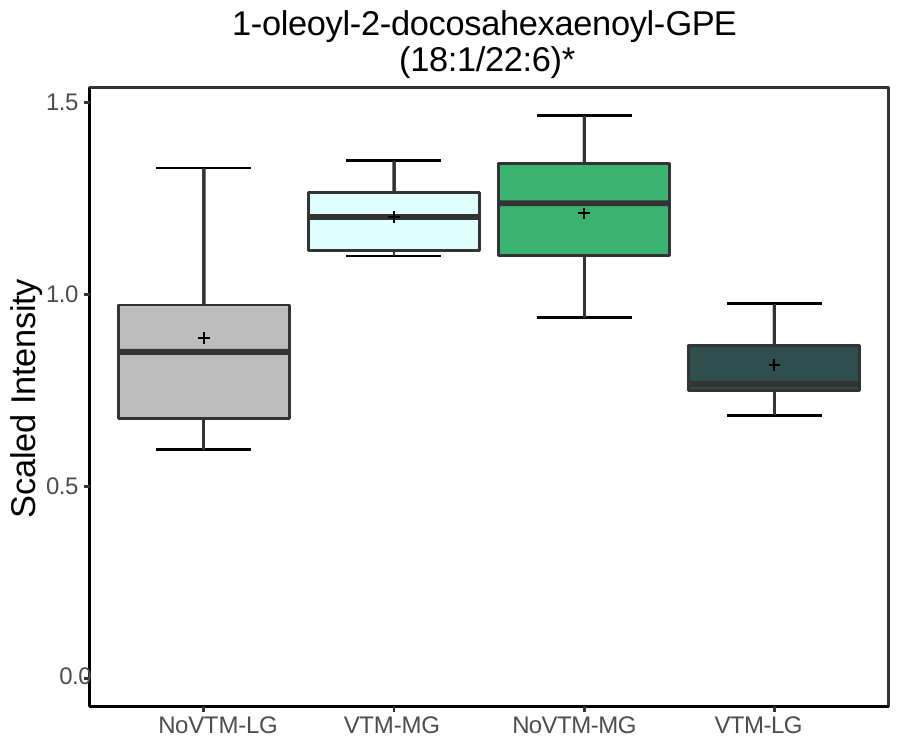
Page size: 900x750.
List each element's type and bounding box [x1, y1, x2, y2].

text_box [1, 274, 82, 521]
text_box [83, 86, 891, 738]
footer [57, 661, 95, 750]
slide_number [156, 713, 290, 750]
title [130, 0, 770, 86]
text_box [44, 84, 82, 116]
